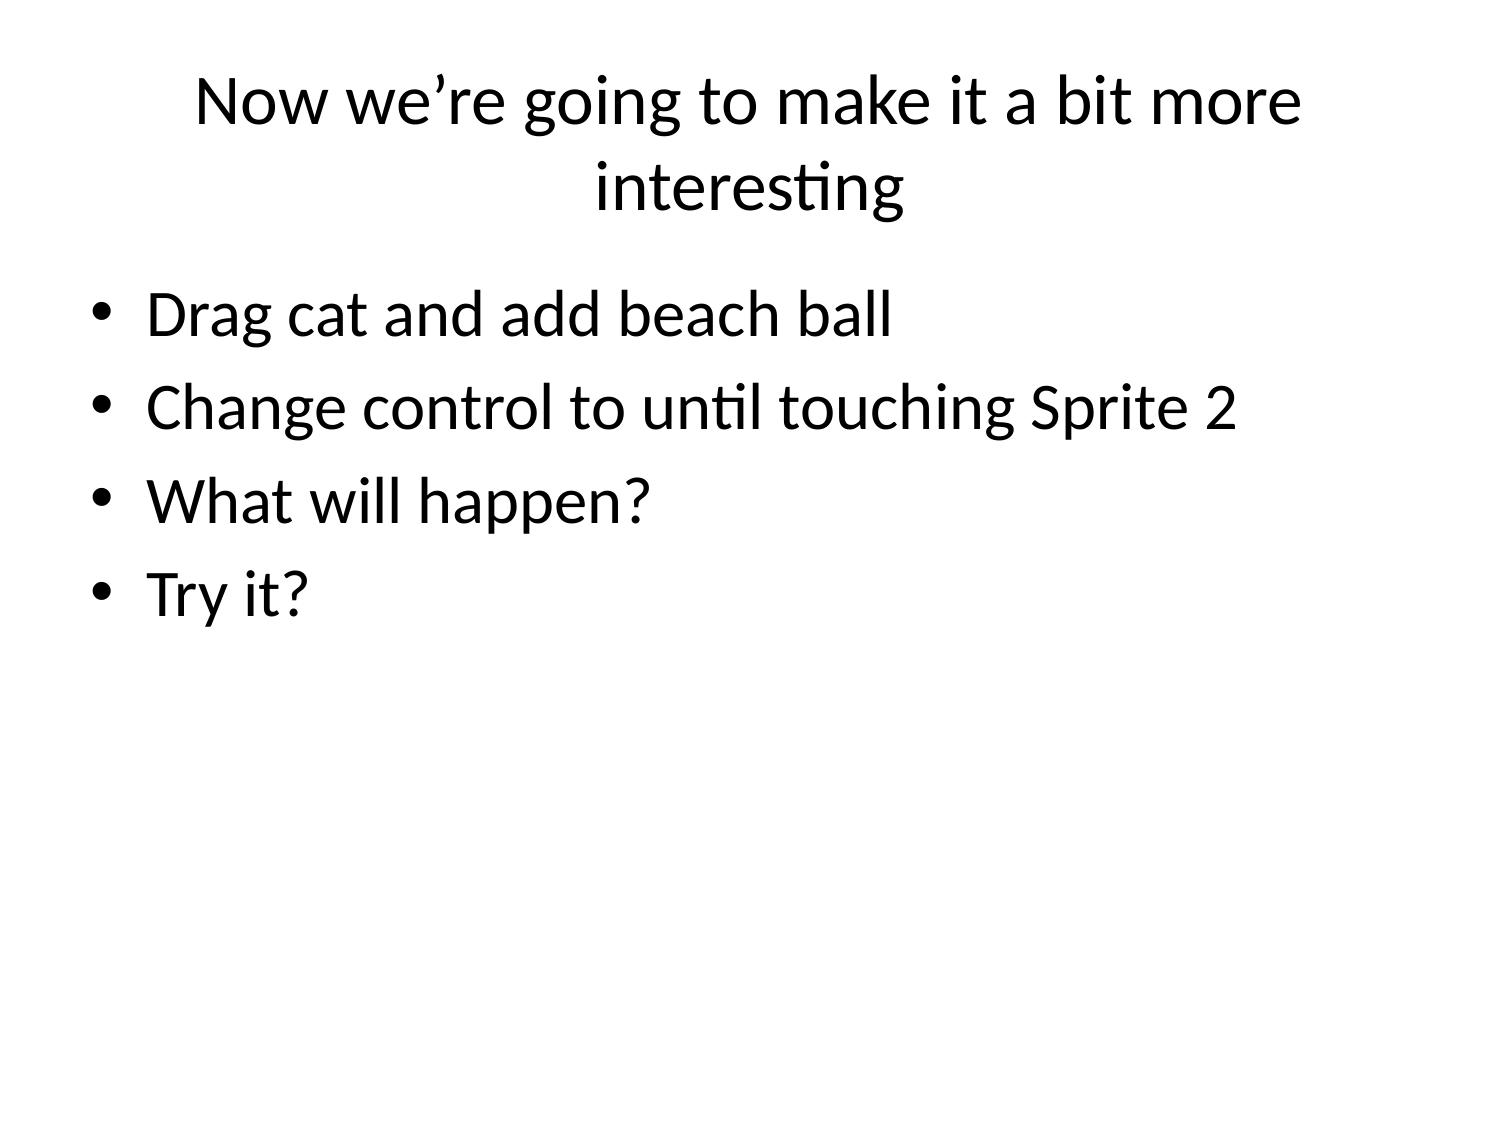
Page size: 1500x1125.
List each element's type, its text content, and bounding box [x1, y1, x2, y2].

title Now we’re going to make it a bit more interesting [75, 45, 1425, 233]
list Drag cat and add beach ball Change control to until touching Sprite 2 What will happen? Try it? [75, 262, 1425, 1005]
